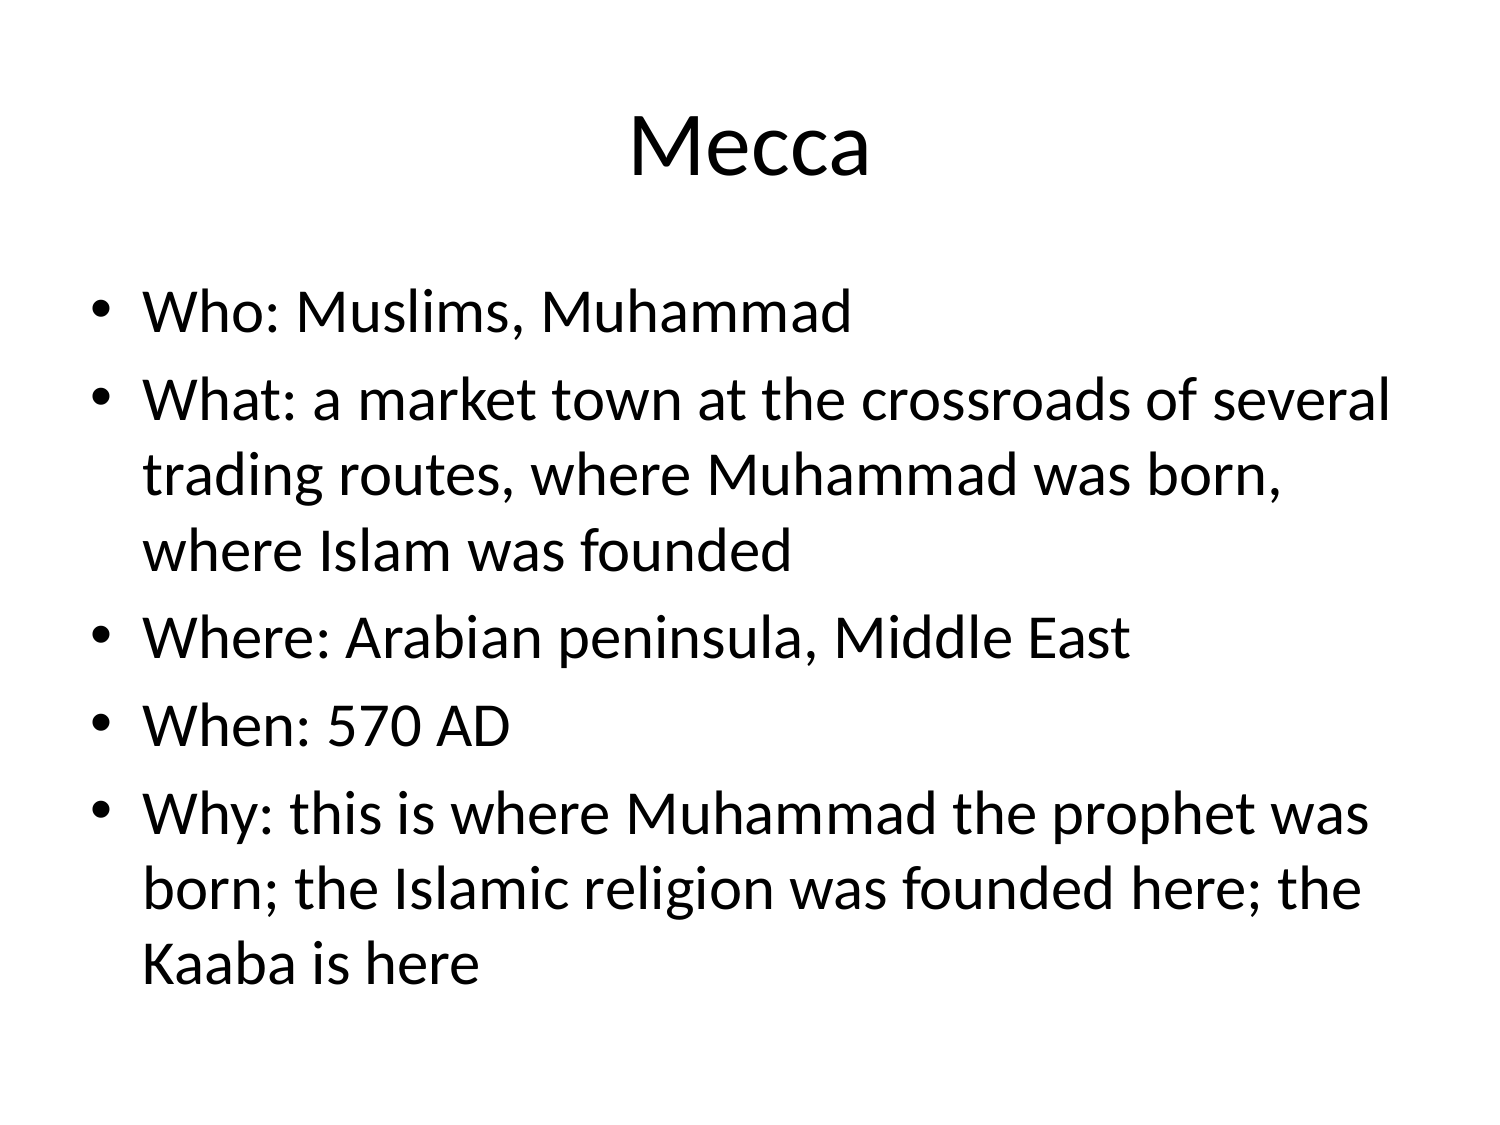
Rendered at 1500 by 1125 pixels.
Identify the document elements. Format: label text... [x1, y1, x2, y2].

title Mecca [75, 45, 1425, 233]
list Who: Muslims, Muhammad What: a market town at the crossroads of several trading routes, where Muhammad was born, where Islam was founded Where: Arabian peninsula, Middle East When: 570 AD Why: this is where Muhammad the prophet was born; the Islamic religion was founded here; the Kaaba is here [75, 262, 1425, 1005]
